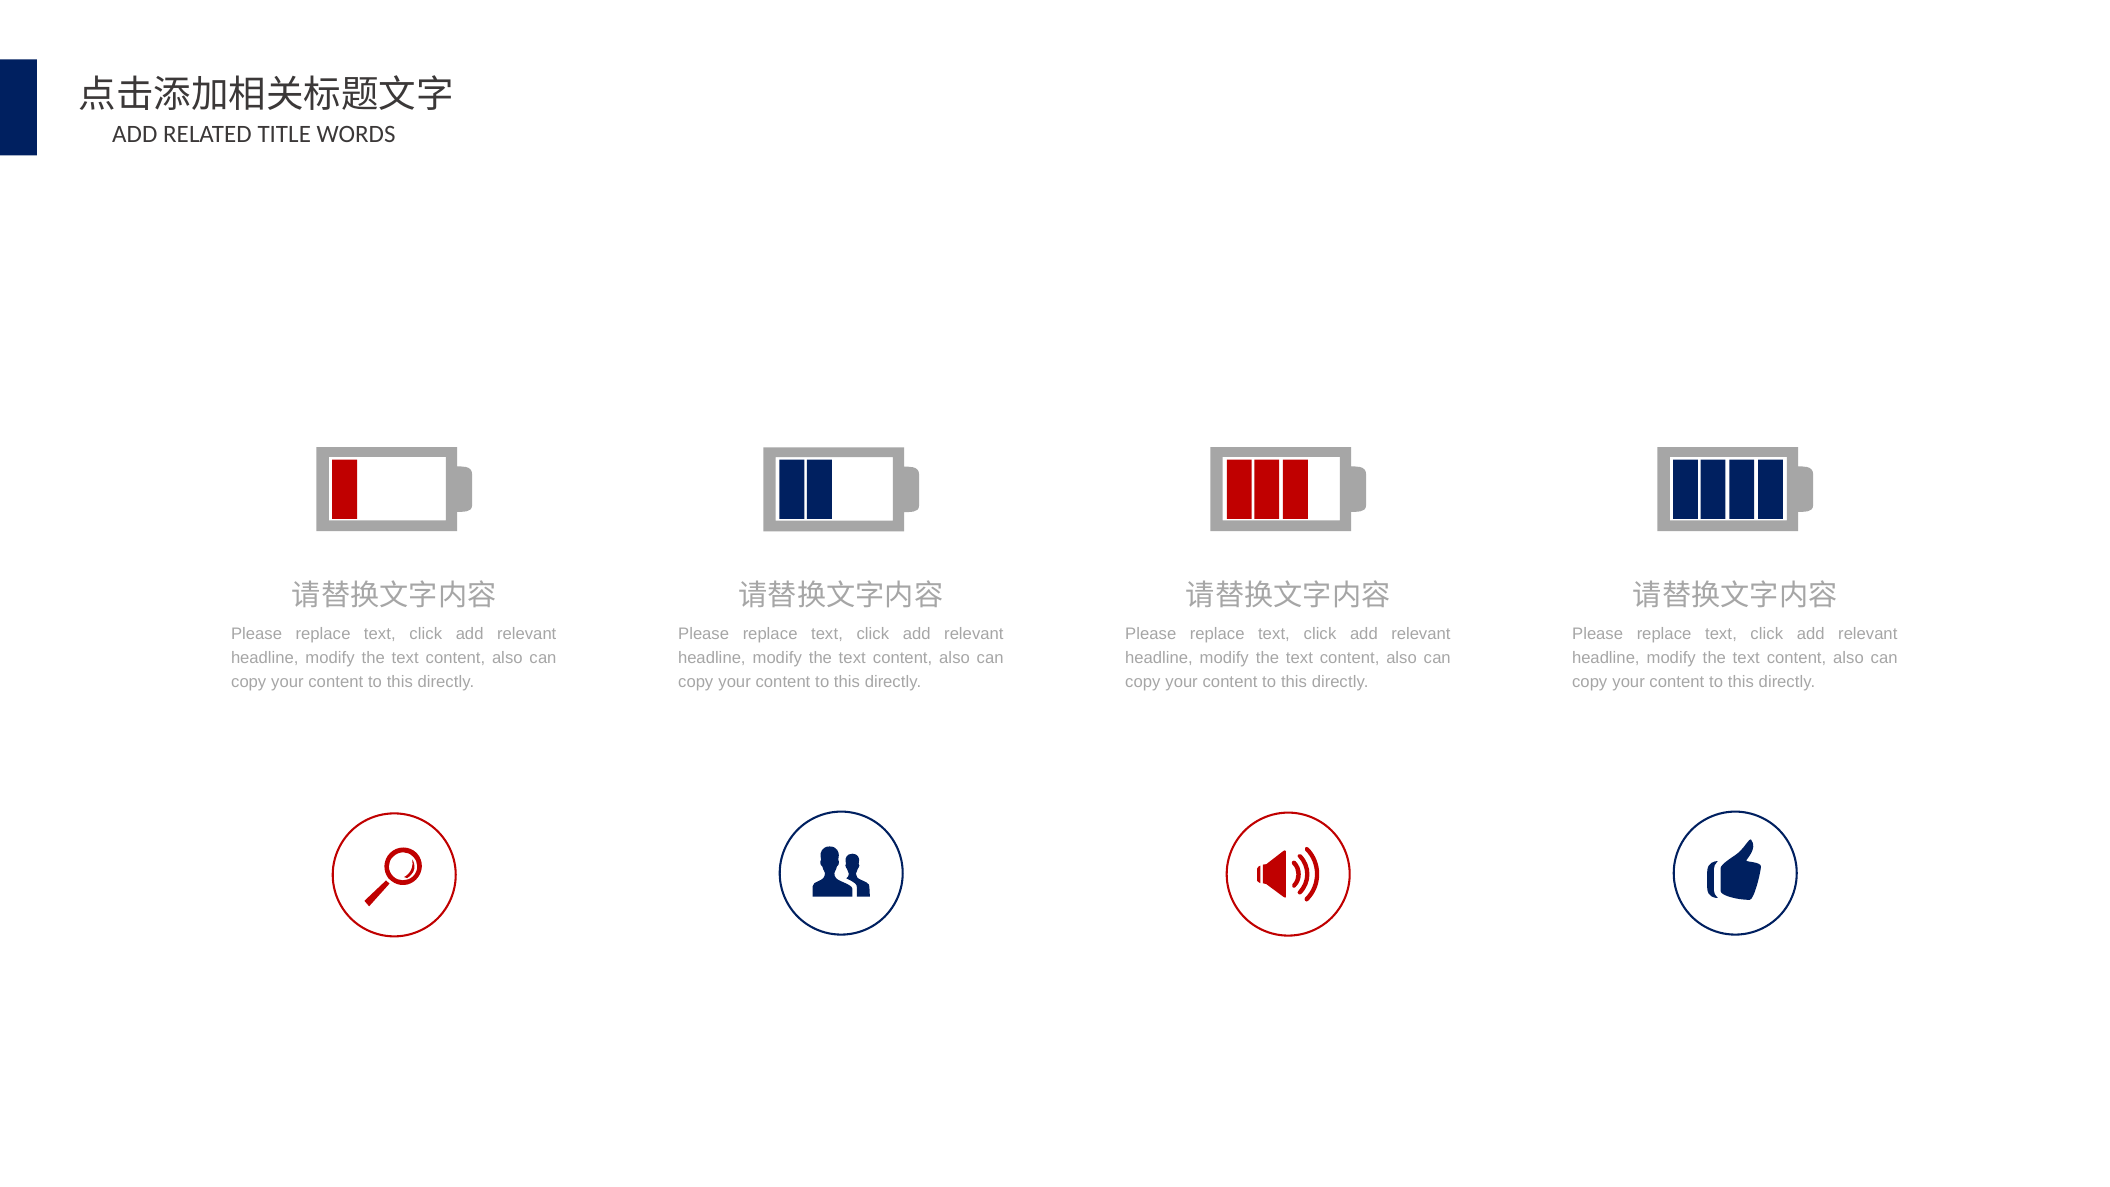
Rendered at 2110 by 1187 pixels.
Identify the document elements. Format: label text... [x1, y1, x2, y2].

text_box 点击添加相关标题文字 [62, 61, 470, 123]
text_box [763, 447, 920, 532]
text_box 请替换文字内容 [662, 561, 1020, 611]
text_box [1226, 812, 1350, 936]
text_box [1673, 811, 1797, 935]
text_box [1210, 447, 1367, 532]
text_box 请替换文字内容 [1109, 561, 1467, 611]
text_box ADD RELATED TITLE WORDS [96, 109, 413, 156]
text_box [1657, 447, 1814, 532]
text_box Please replace text, click add relevant headline, modify the text content, also can copy your content to this directly. [1556, 611, 1914, 742]
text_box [332, 813, 456, 937]
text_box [316, 447, 473, 532]
text_box Please replace text, click add relevant headline, modify the text content, also can copy your content to this directly. [662, 611, 1020, 742]
text_box 请替换文字内容 [215, 561, 573, 611]
text_box 请替换文字内容 [1556, 561, 1914, 611]
text_box Please replace text, click add relevant headline, modify the text content, also can copy your content to this directly. [1109, 611, 1467, 742]
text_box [779, 811, 903, 935]
text_box Please replace text, click add relevant headline, modify the text content, also can copy your content to this directly. [215, 611, 573, 742]
